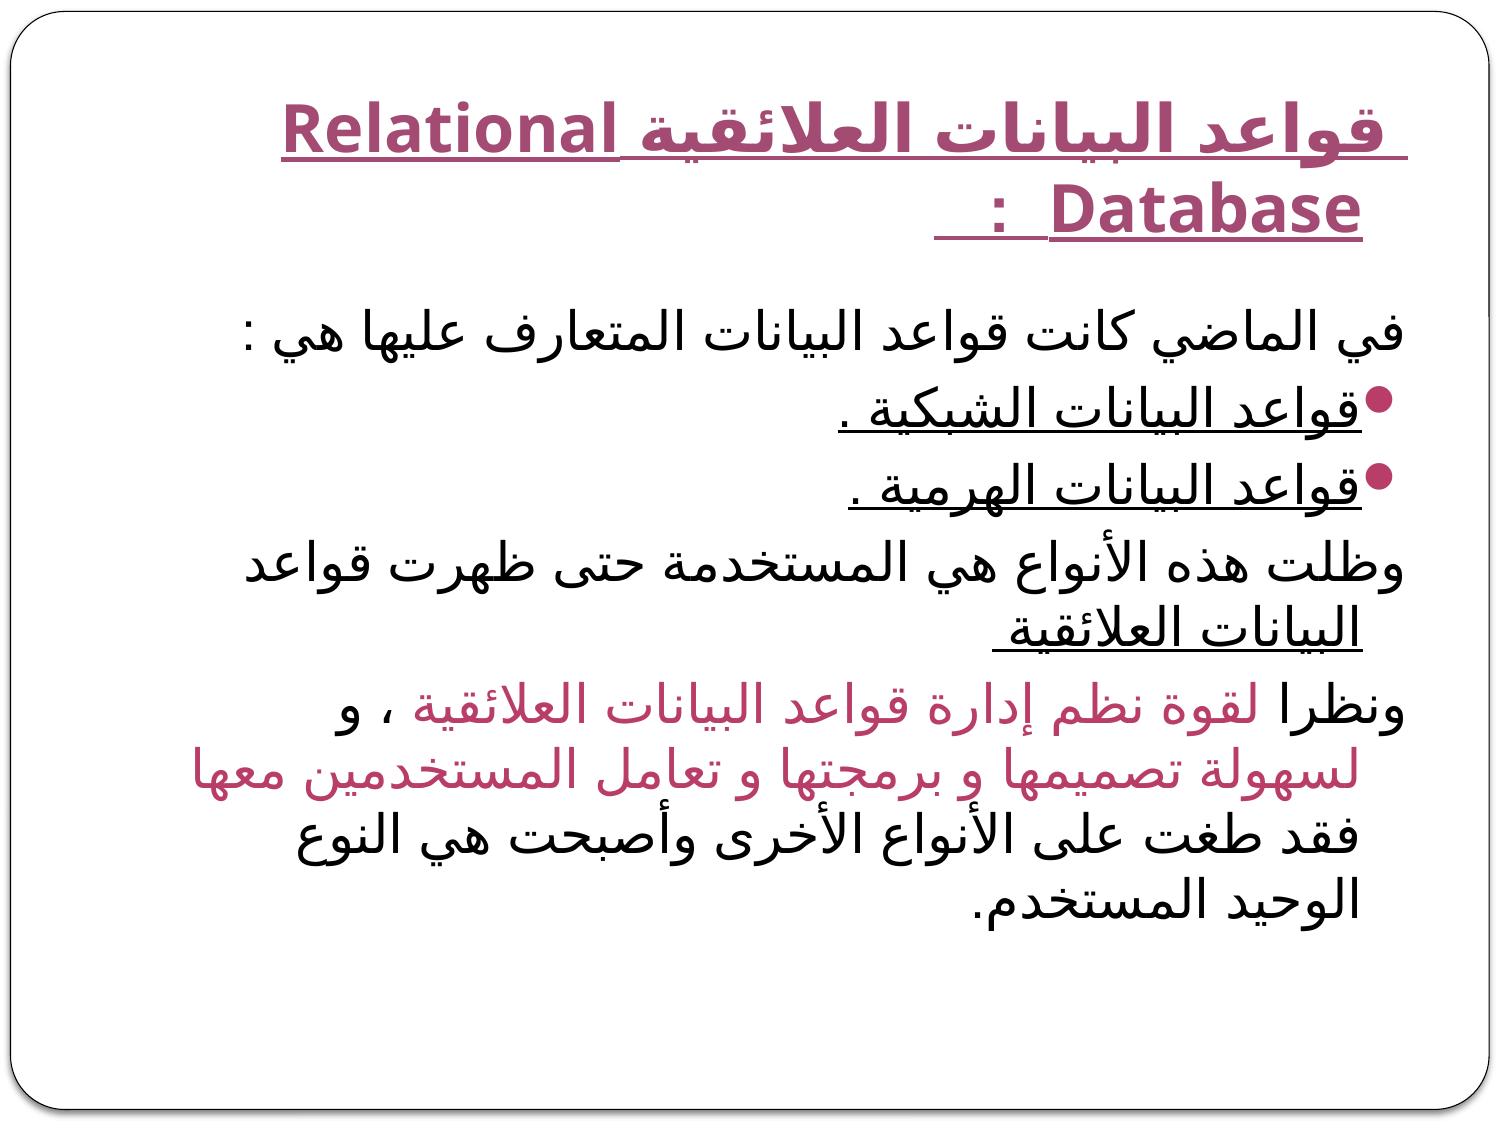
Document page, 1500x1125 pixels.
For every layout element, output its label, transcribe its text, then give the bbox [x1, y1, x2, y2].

list قواعد البيانات العلائقية Relational Database : في الماضي كانت قواعد البيانات المتعارف عليها هي : قواعد البيانات الشبكية . قواعد البيانات الهرمية . وظلت هذه الأنواع هي المستخدمة حتى ظهرت قواعد البيانات العلائقية ونظرا لقوة نظم إدارة قواعد البيانات العلائقية ، و لسهولة تصميمها و برمجتها و تعامل المستخدمين معها فقد طغت على الأنواع الأخرى وأصبحت هي النوع الوحيد المستخدم. [147, 78, 1423, 970]
